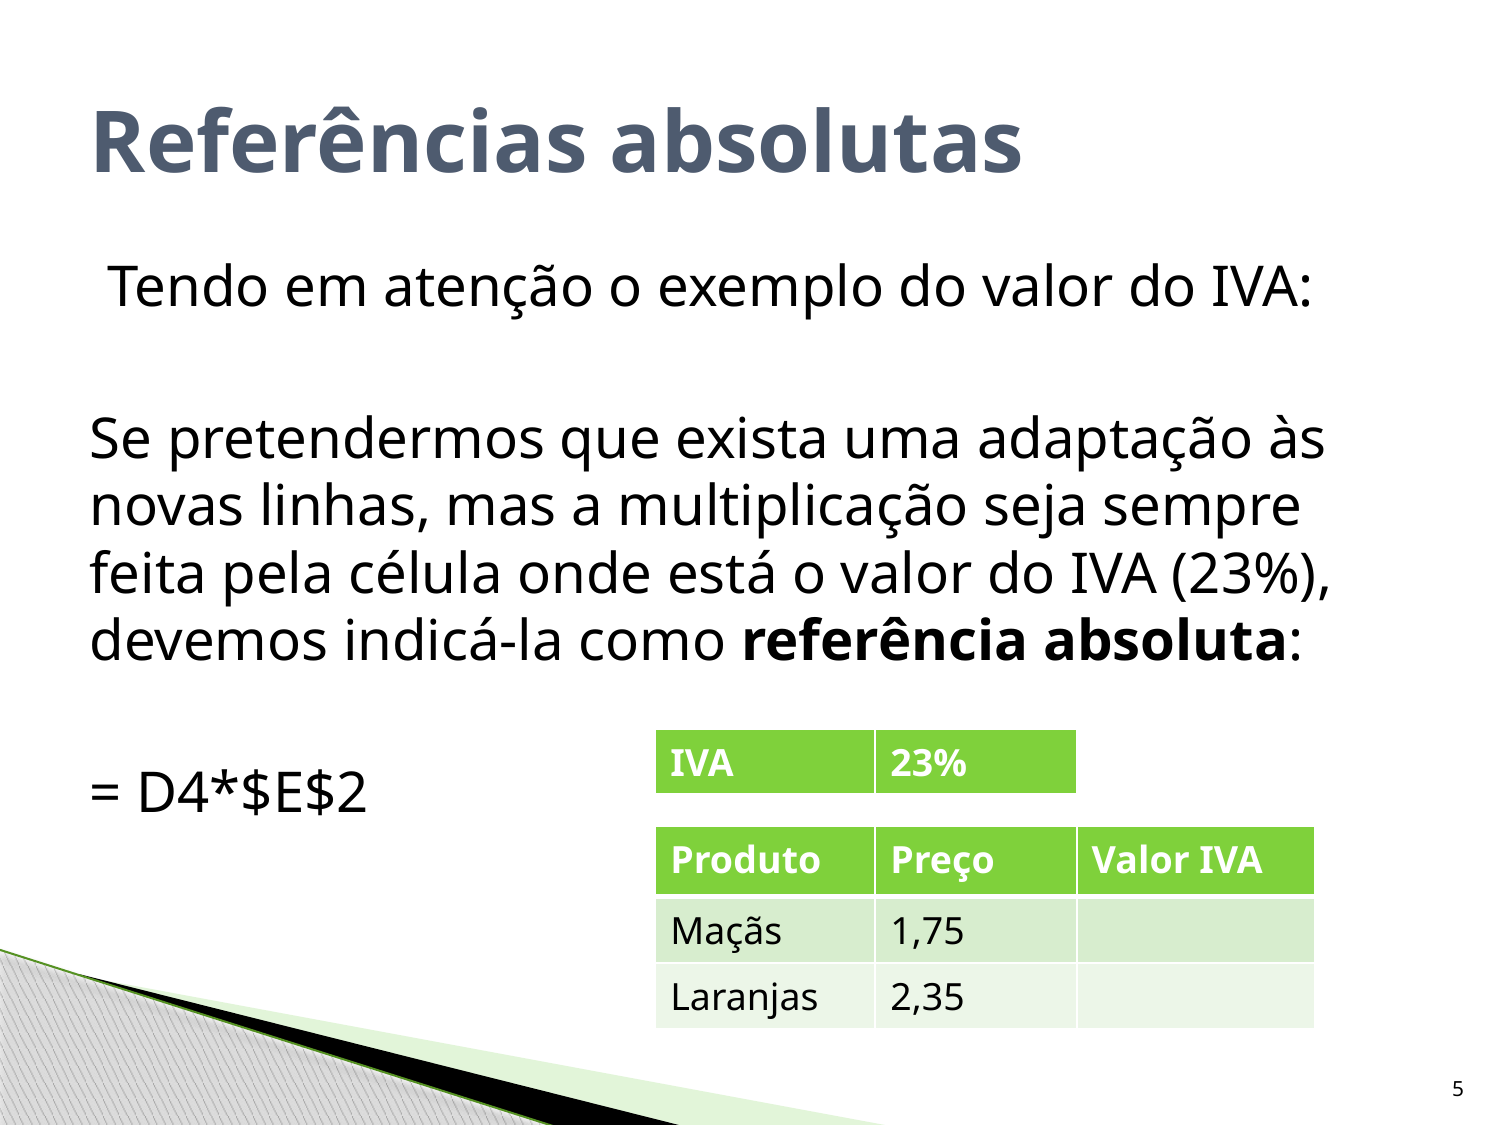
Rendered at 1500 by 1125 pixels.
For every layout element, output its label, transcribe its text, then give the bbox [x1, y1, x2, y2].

list Tendo em atenção o exemplo do valor do IVA: Se pretendermos que exista uma adaptação às novas linhas, mas a multiplicação seja sempre feita pela célula onde está o valor do IVA (23%), devemos indicá-la como referência absoluta: = D4*$E$2 [75, 243, 1425, 986]
table_header Produto [656, 827, 874, 894]
table_cell Maçãs [656, 899, 874, 962]
table_cell 2,35 [876, 964, 1076, 1028]
slide_number 5 [1418, 1051, 1479, 1112]
table_header 23% [876, 730, 1076, 793]
table_cell Laranjas [656, 964, 874, 1028]
title Referências absolutas [75, 45, 1425, 233]
table_header Preço [876, 827, 1076, 894]
table_cell [1078, 964, 1314, 1028]
table_header IVA [656, 730, 874, 793]
table_cell [1078, 899, 1314, 962]
table_cell 1,75 [876, 899, 1076, 962]
table_header Valor IVA [1078, 827, 1314, 894]
